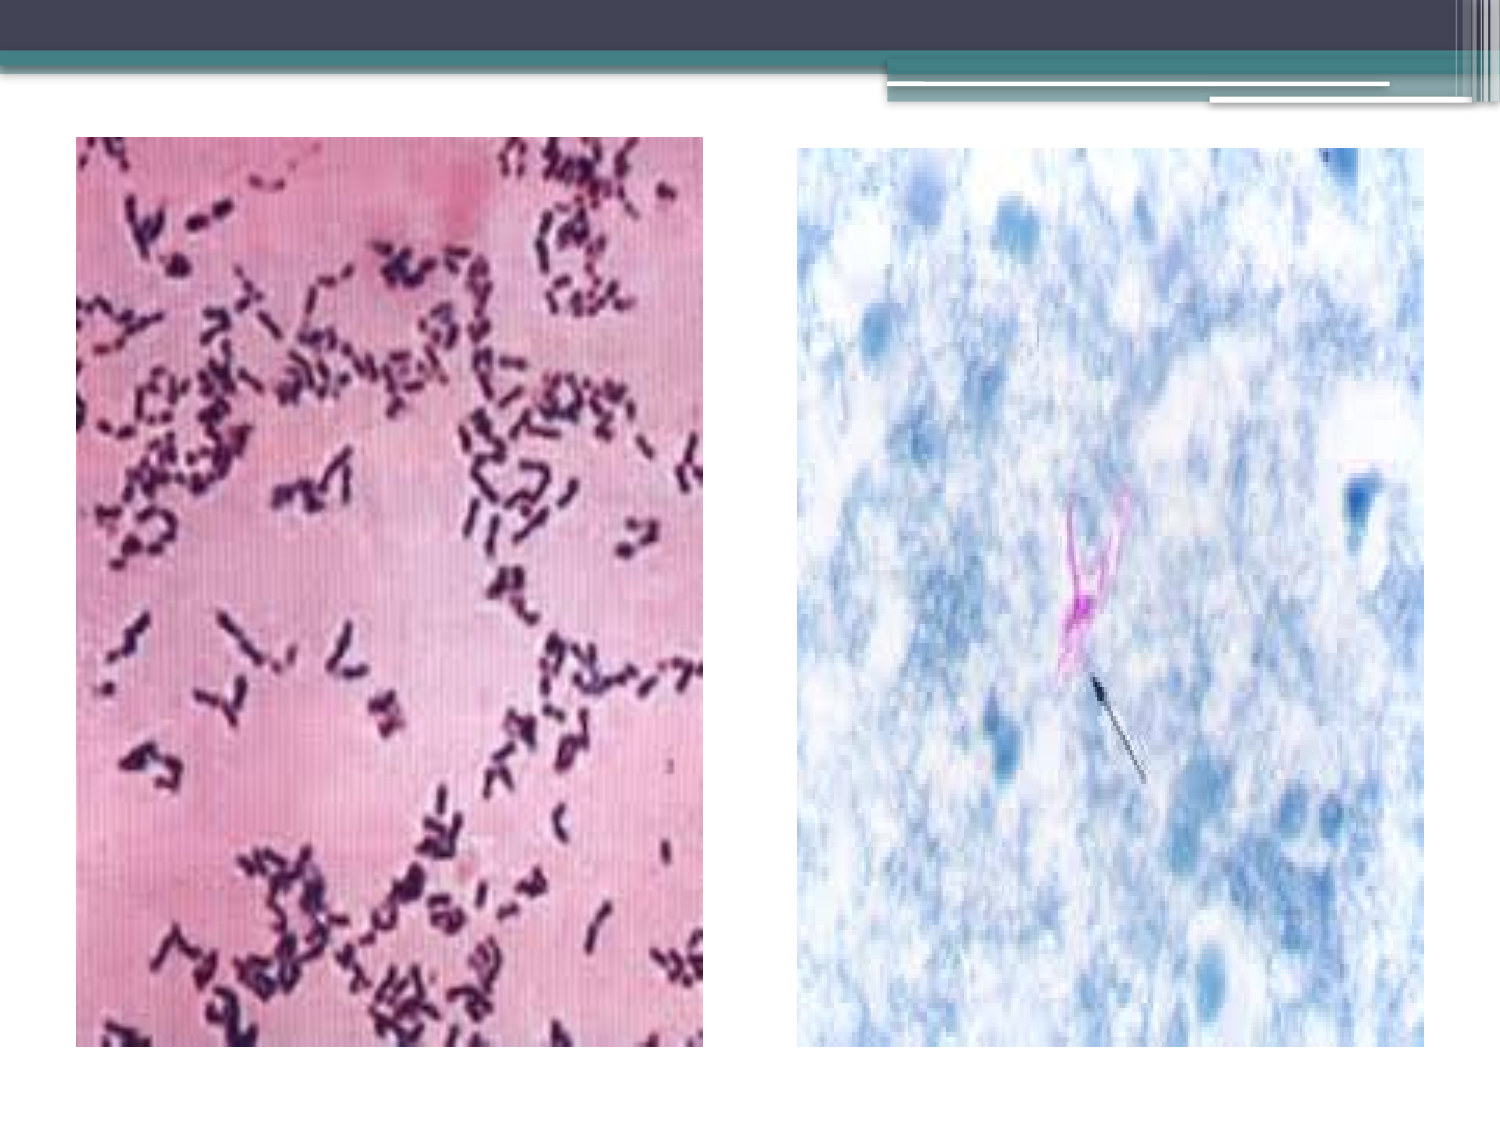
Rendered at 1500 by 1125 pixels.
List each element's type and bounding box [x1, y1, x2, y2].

list [76, 136, 703, 1047]
picture [796, 148, 1424, 1047]
